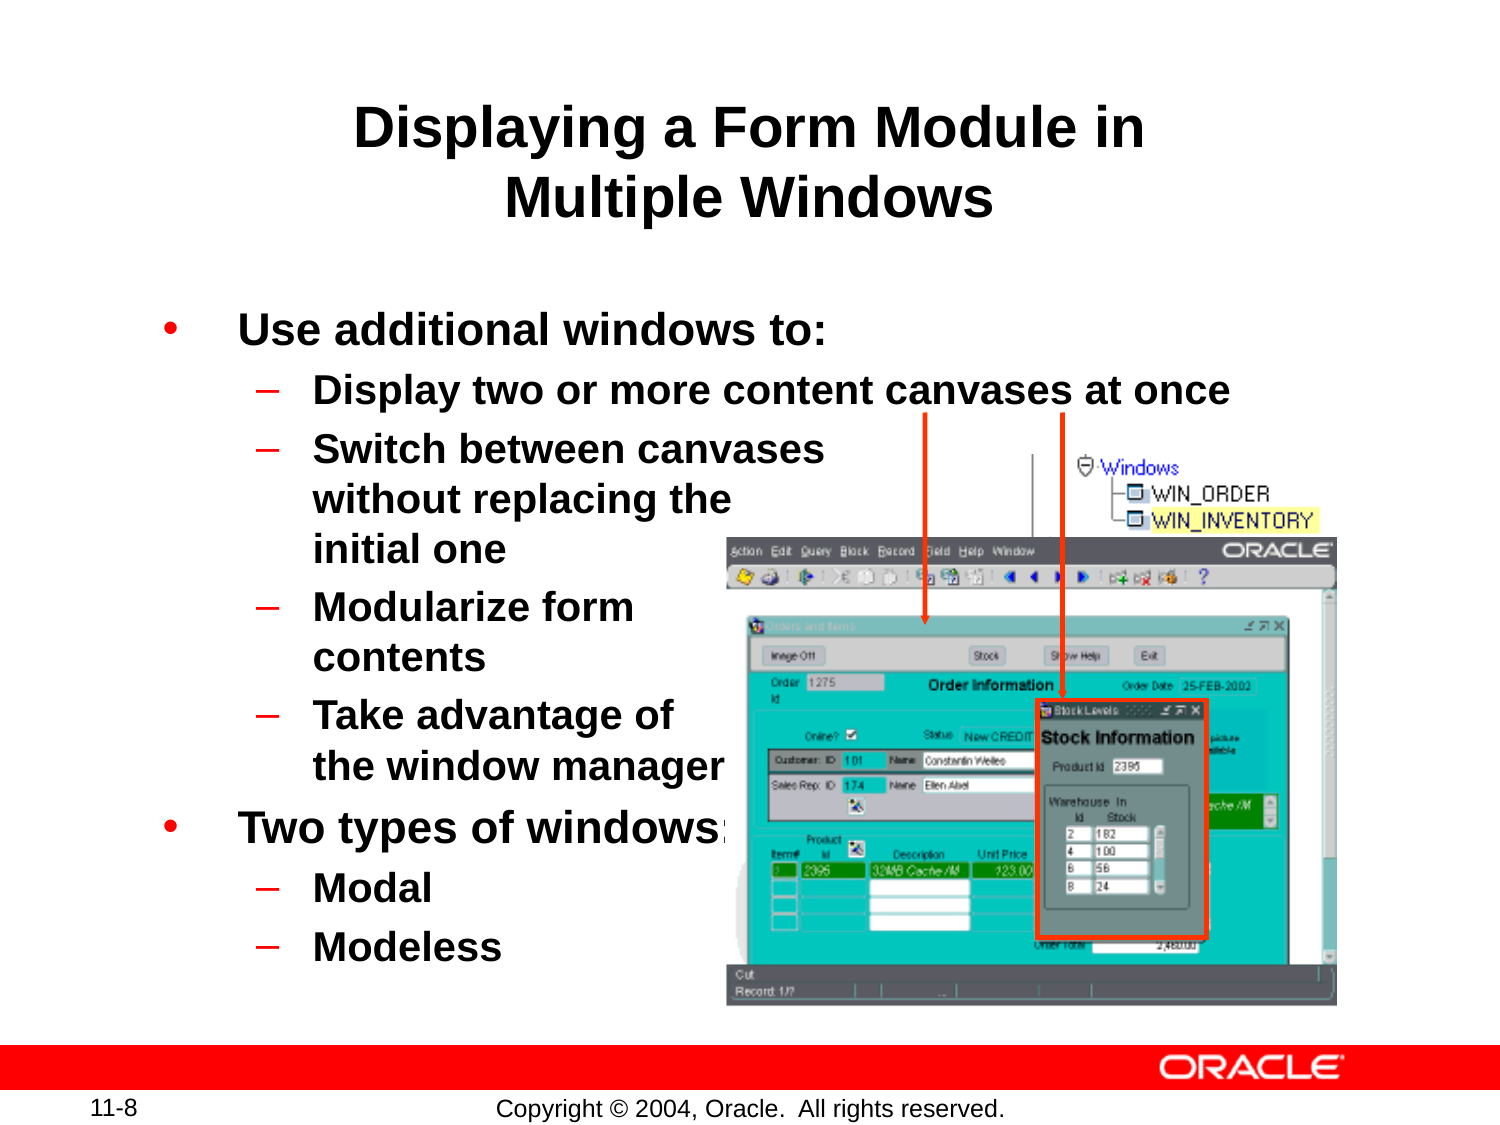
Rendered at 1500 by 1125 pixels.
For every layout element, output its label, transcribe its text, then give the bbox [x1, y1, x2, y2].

title Displaying a Form Module in Multiple Windows [149, 87, 1351, 232]
list Use additional windows to: Display two or more content canvases at once Switch between canvases without replacing the initial one Modularize form contents Take advantage of the window manager Two types of windows: Modal Modeless [141, 297, 1351, 983]
picture [724, 454, 1352, 1009]
